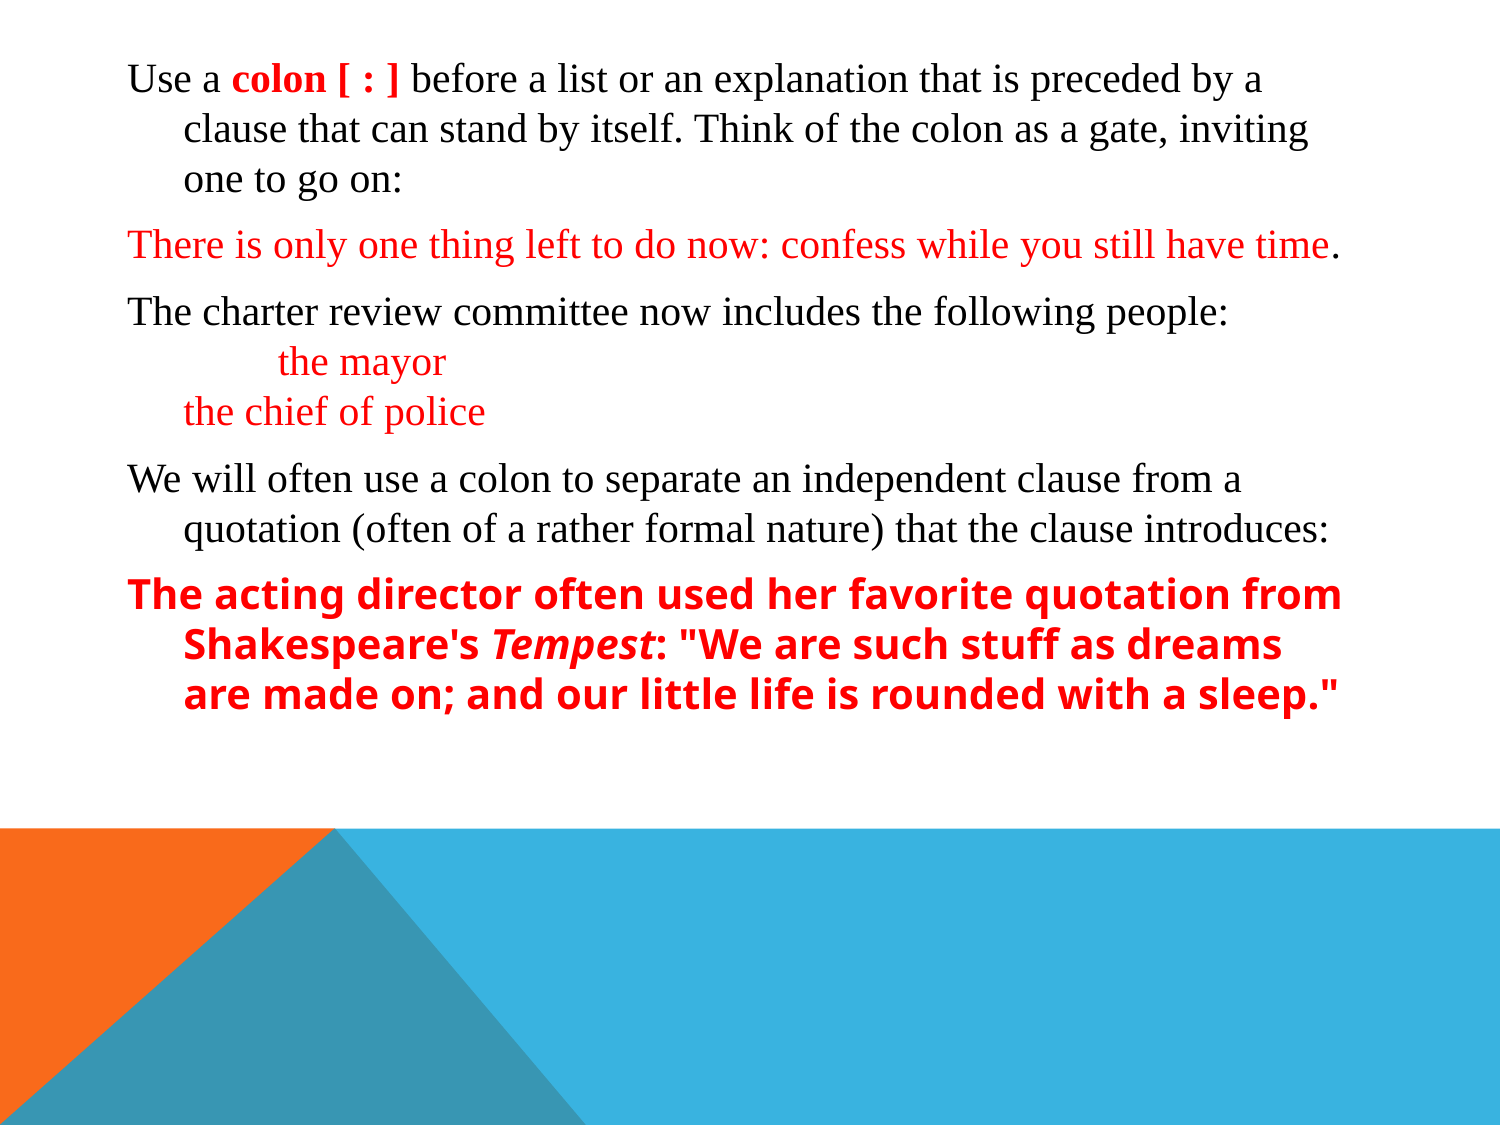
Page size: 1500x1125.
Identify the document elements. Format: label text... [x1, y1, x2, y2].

list Use a colon [ : ] before a list or an explanation that is preceded by a clause that can stand by itself. Think of the colon as a gate, inviting one to go on: There is only one thing left to do now: confess while you still have time. The charter review committee now includes the following people: the mayor the chief of police We will often use a colon to separate an independent clause from a quotation (often of a rather formal nature) that the clause introduces: The acting director often used her favorite quotation from Shakespeare's Tempest: "We are such stuff as dreams are made on; and our little life is rounded with a sleep." [112, 42, 1369, 768]
